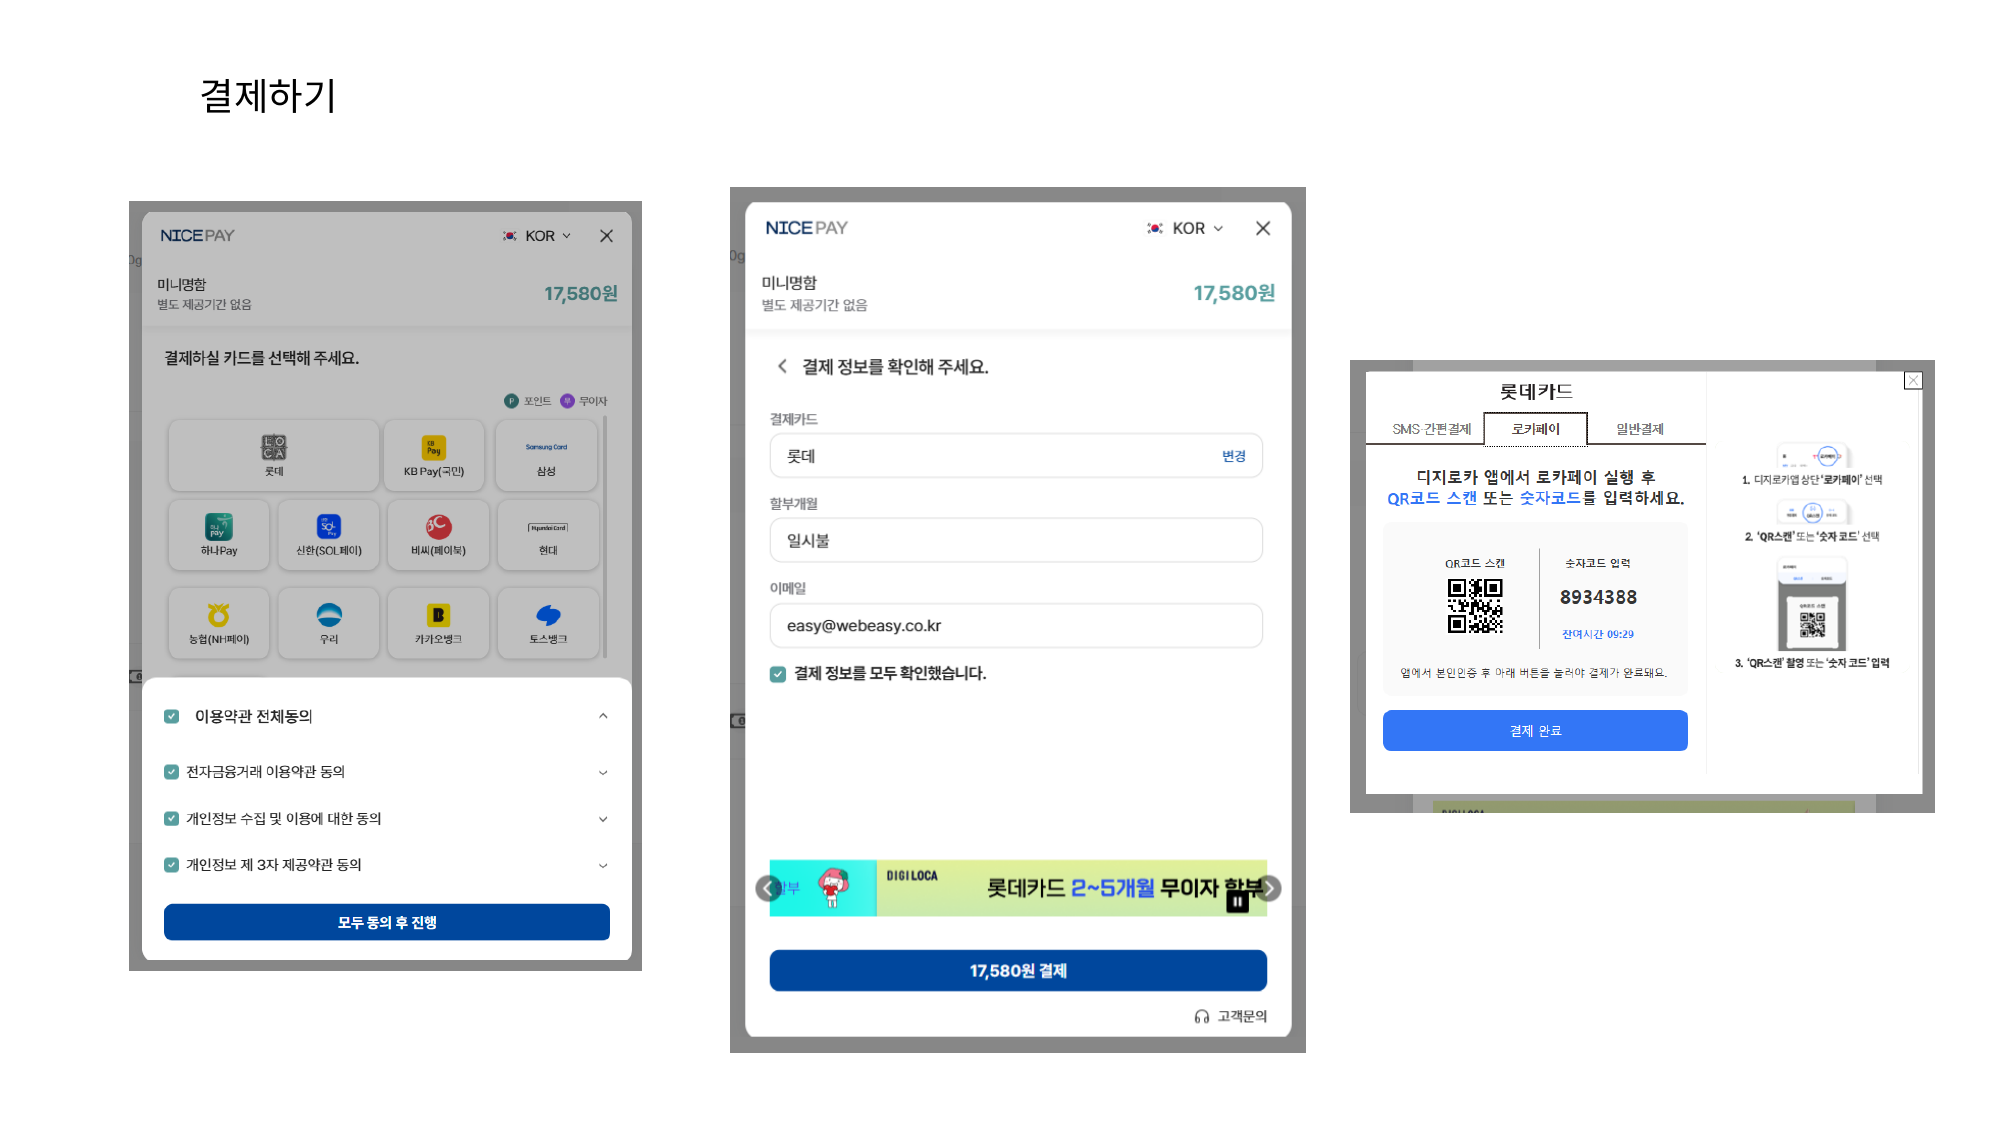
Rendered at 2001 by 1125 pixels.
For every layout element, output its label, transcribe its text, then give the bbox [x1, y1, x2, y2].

picture [730, 187, 1306, 1053]
picture [1350, 360, 1935, 813]
picture [129, 201, 642, 971]
text_box 결제하기 [185, 65, 353, 126]
